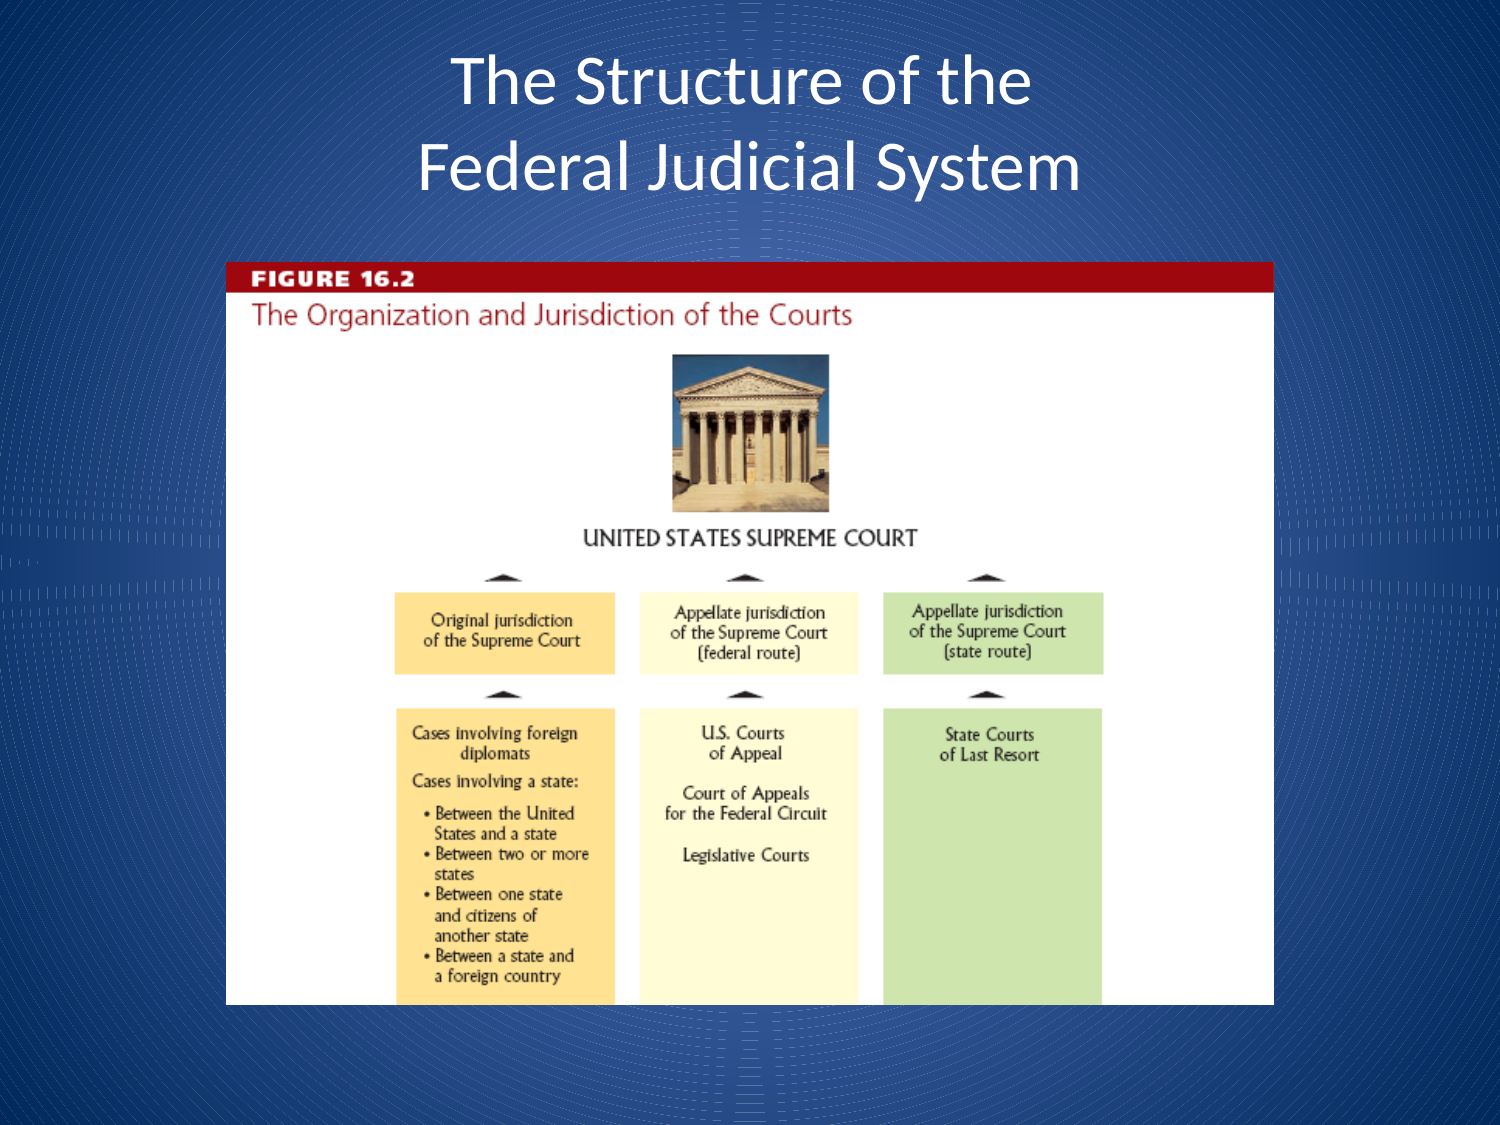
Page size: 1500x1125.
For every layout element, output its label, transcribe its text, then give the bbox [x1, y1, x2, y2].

title The Structure of the Federal Judicial System [75, 24, 1425, 213]
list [225, 262, 1275, 1006]
